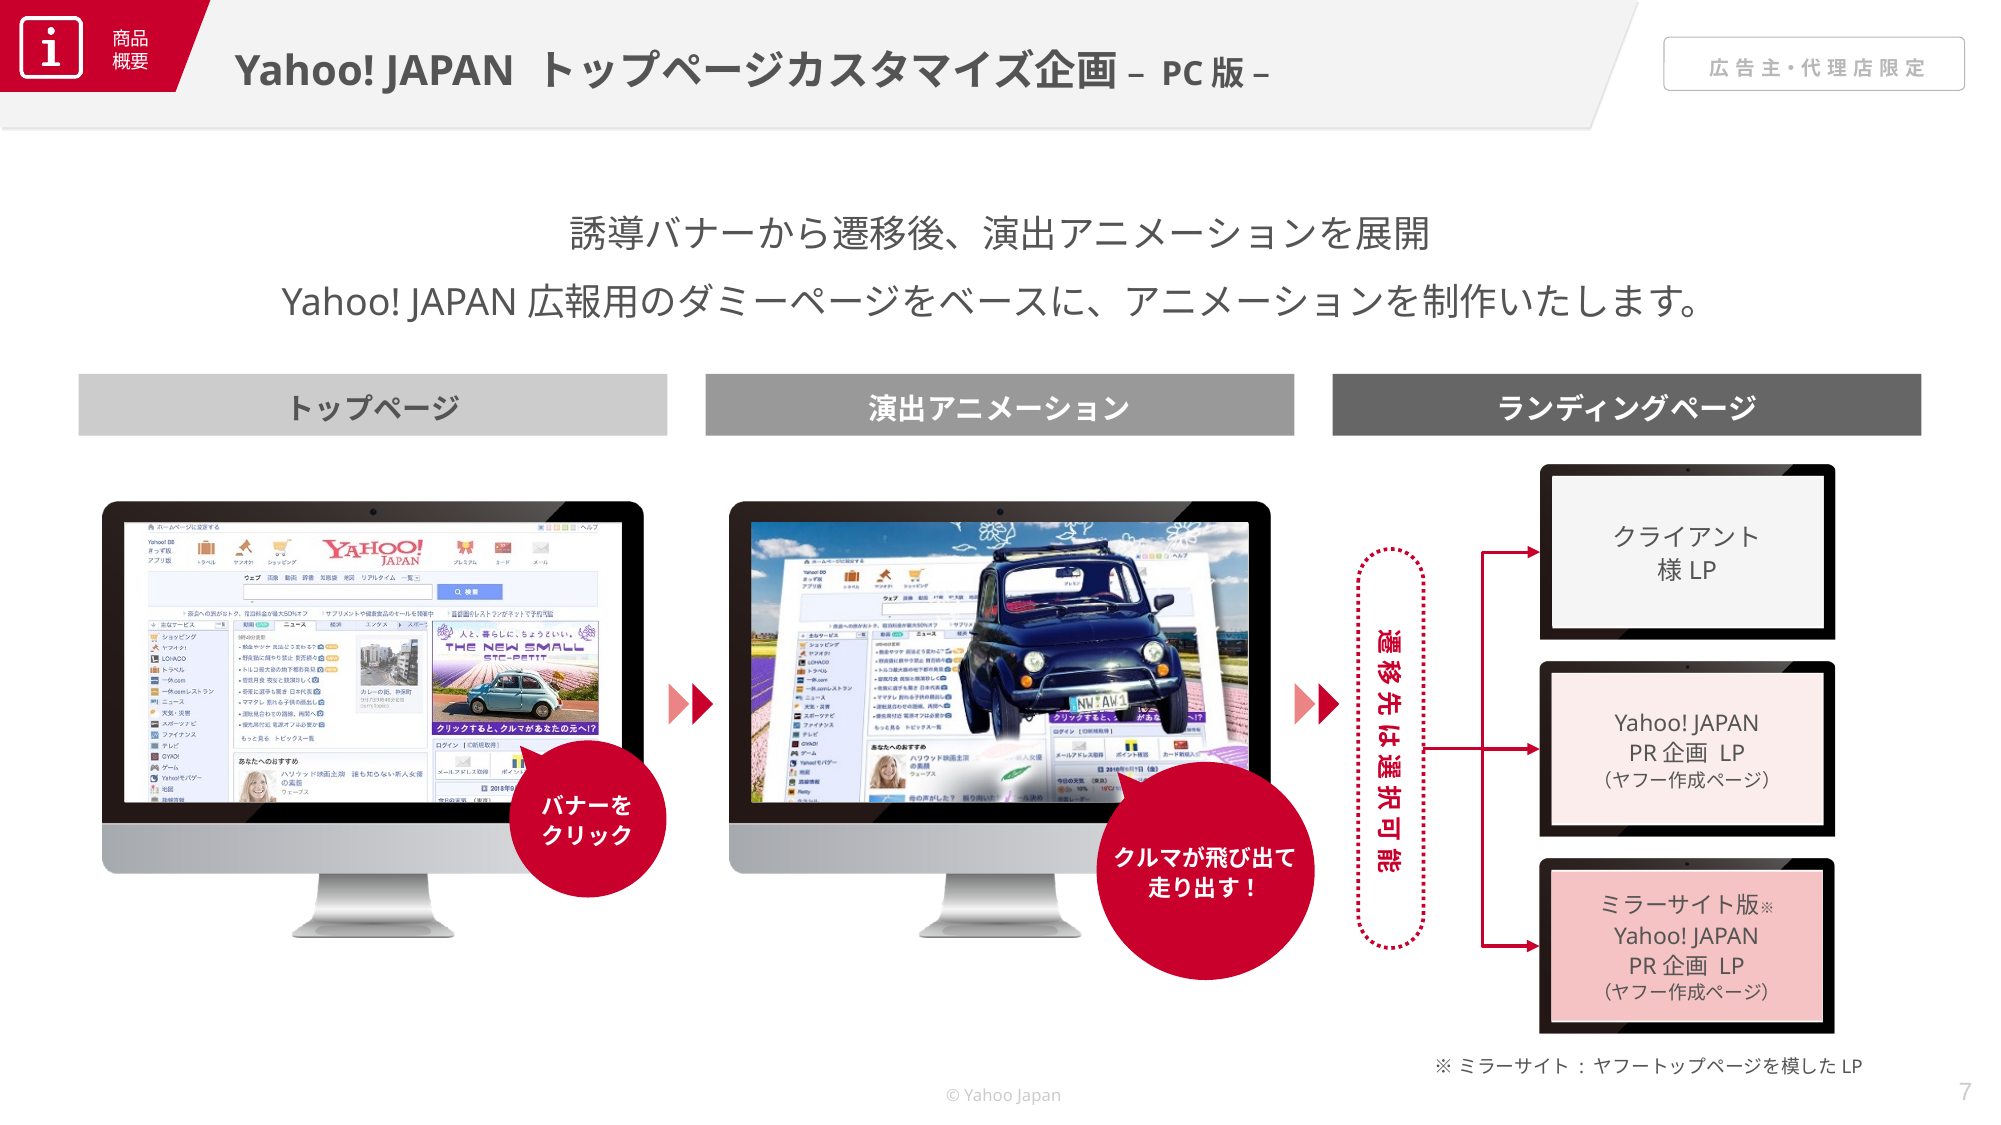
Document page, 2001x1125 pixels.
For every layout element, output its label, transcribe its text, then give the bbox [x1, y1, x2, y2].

list Yahoo! JAPAN トップページカスタマイズ企画 – PC版 – [234, 41, 1570, 97]
text_box ランディングページ [1330, 372, 1923, 438]
text_box ※ミラーサイト : ヤフートップページを模したLP [1432, 1050, 1941, 1077]
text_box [1543, 661, 1836, 838]
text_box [1423, 748, 1540, 947]
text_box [1096, 761, 1315, 981]
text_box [1539, 858, 1835, 1035]
list 商品 概要 [98, 12, 170, 81]
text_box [1423, 551, 1541, 747]
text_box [1539, 464, 1836, 641]
text_box 誘導バナーから遷移後、演出アニメーションを展開 Yahoo! JAPAN広報用のダミーページをベースに、アニメーションを制作いたします。 [78, 187, 1922, 323]
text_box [1279, 689, 1334, 719]
text_box 遷移先は選択可能 [1358, 548, 1418, 949]
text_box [653, 689, 708, 719]
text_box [101, 501, 645, 938]
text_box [509, 740, 667, 898]
picture [8, 4, 92, 87]
text_box 演出アニメーション [703, 372, 1296, 438]
text_box トップページ [77, 372, 669, 438]
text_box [728, 501, 1272, 938]
